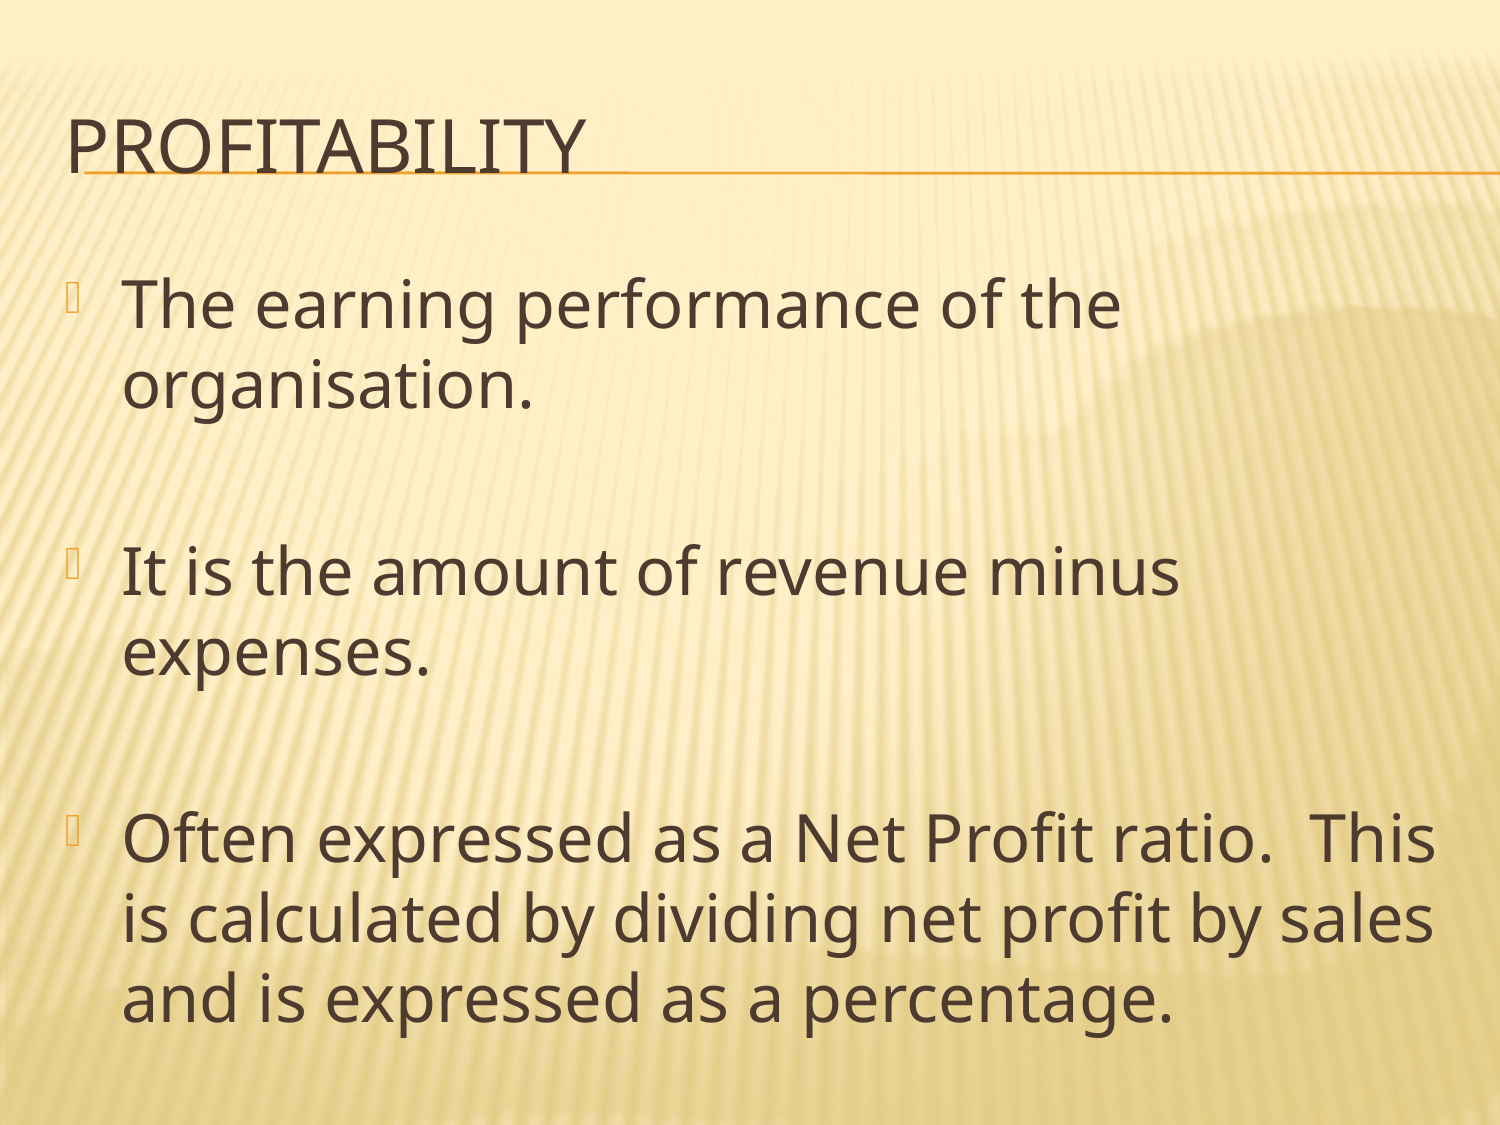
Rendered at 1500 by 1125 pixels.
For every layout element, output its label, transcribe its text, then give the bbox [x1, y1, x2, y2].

list The earning performance of the organisation. It is the amount of revenue minus expenses. Often expressed as a Net Profit ratio. This is calculated by dividing net profit by sales and is expressed as a percentage. [50, 254, 1475, 998]
title Profitability [50, 75, 1475, 213]
